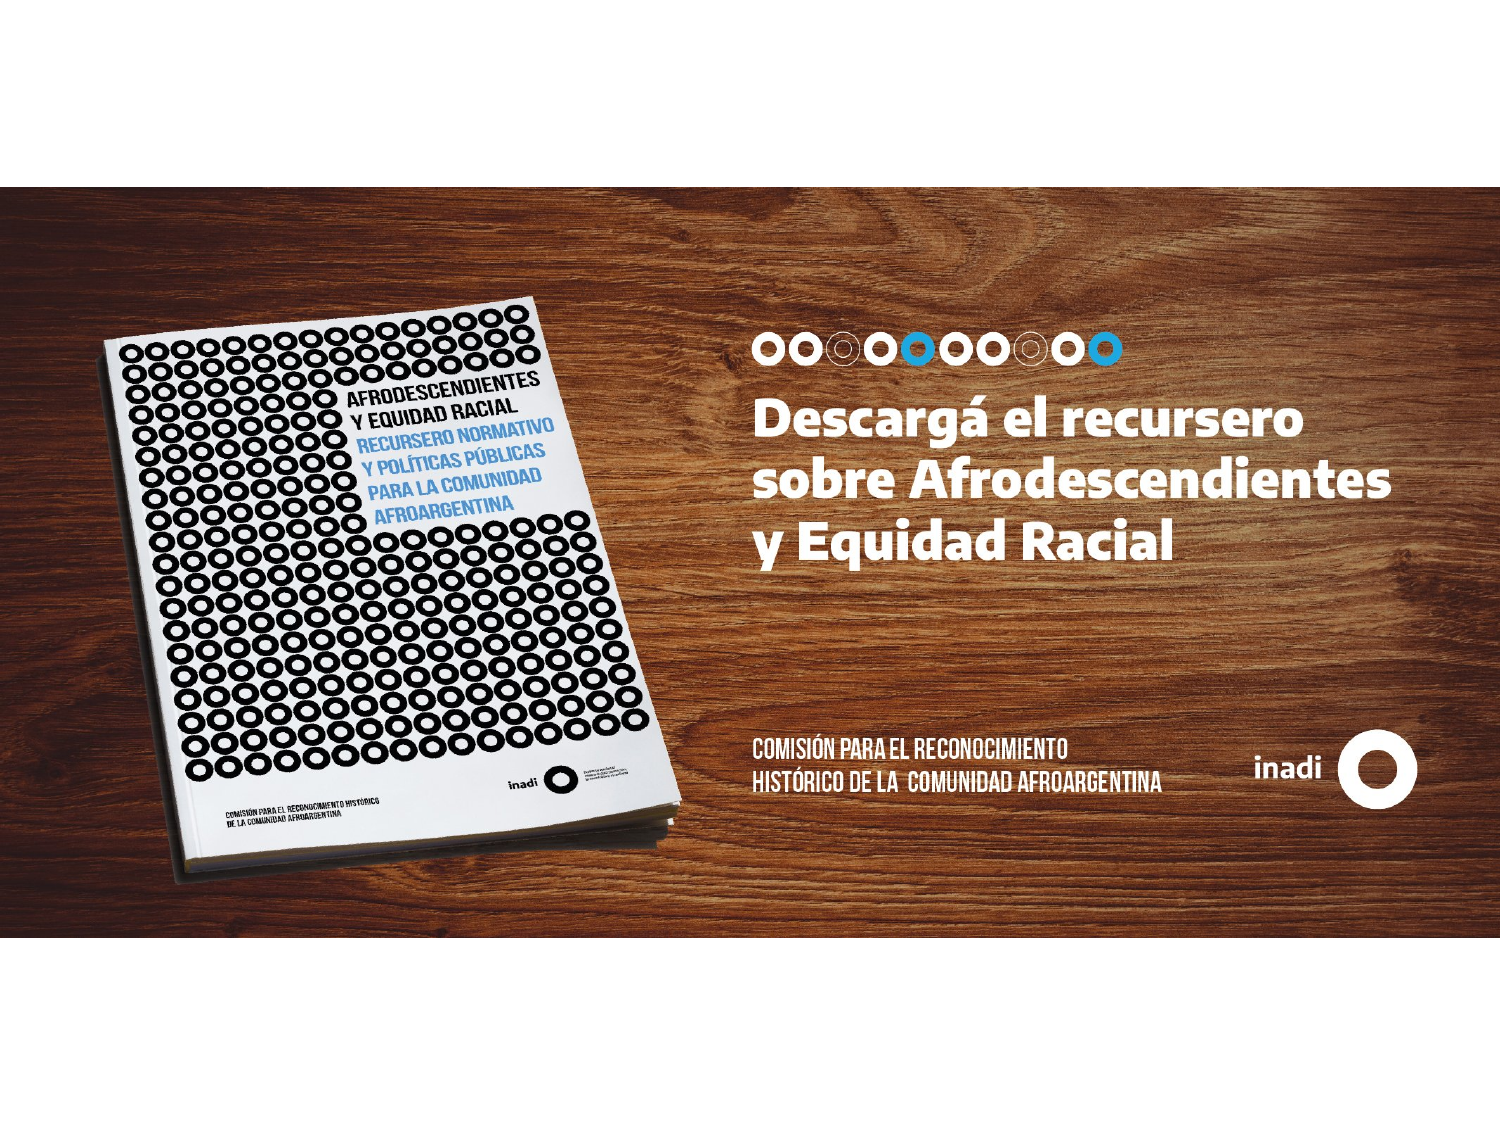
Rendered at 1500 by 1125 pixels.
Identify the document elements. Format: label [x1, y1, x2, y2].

picture [0, 187, 1500, 938]
